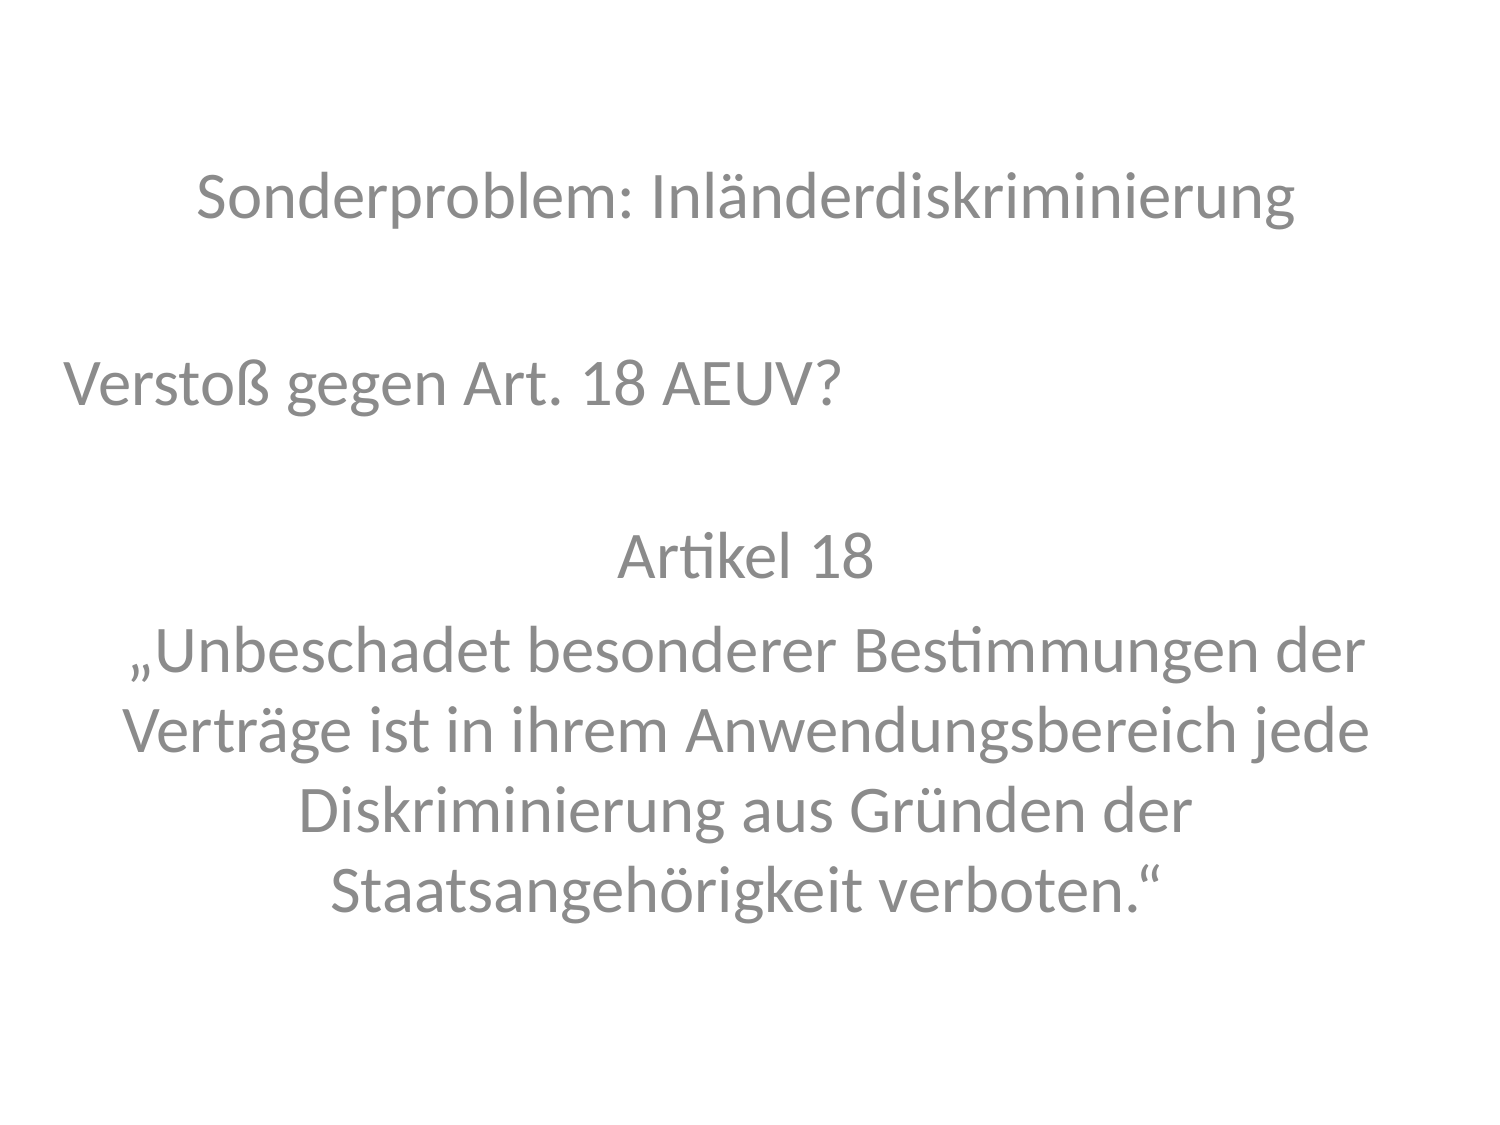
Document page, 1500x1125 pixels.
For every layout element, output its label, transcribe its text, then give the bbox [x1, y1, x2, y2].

subtitle Sonderproblem: Inländerdiskriminierung Verstoß gegen Art. 18 AEUV? Artikel 18 „Unbeschadet besonderer Bestimmungen der Verträge ist in ihrem Anwendungsbereich jede Diskriminierung aus Gründen der Staatsangehörigkeit verboten.“ [48, 50, 1446, 1063]
